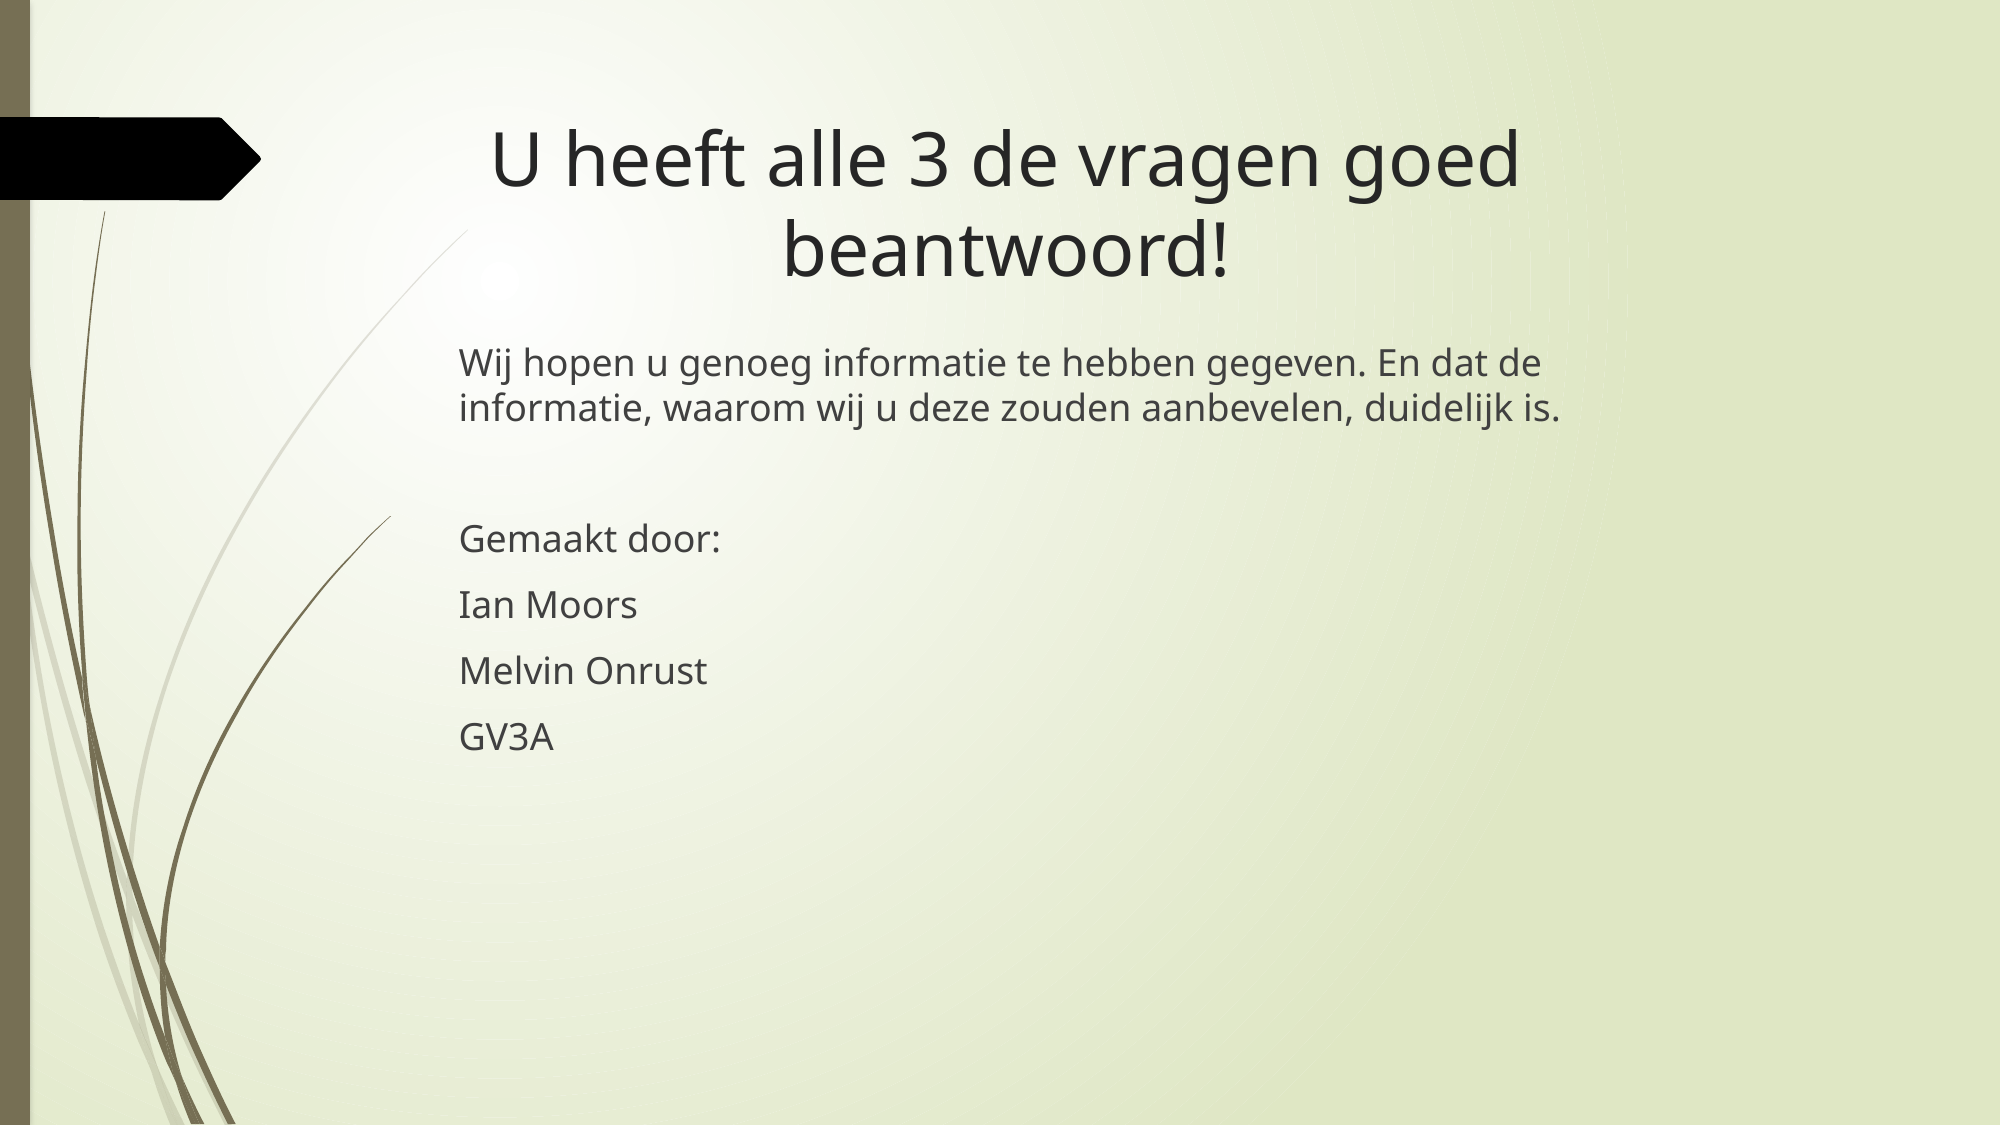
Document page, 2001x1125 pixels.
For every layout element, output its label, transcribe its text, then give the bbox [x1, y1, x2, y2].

title U heeft alle 3 de vragen goed beantwoord! [275, 104, 1738, 315]
list Wij hopen u genoeg informatie te hebben gegeven. En dat de informatie, waarom wij u deze zouden aanbevelen, duidelijk is. Gemaakt door: Ian Moors Melvin Onrust GV3A [443, 331, 1694, 951]
